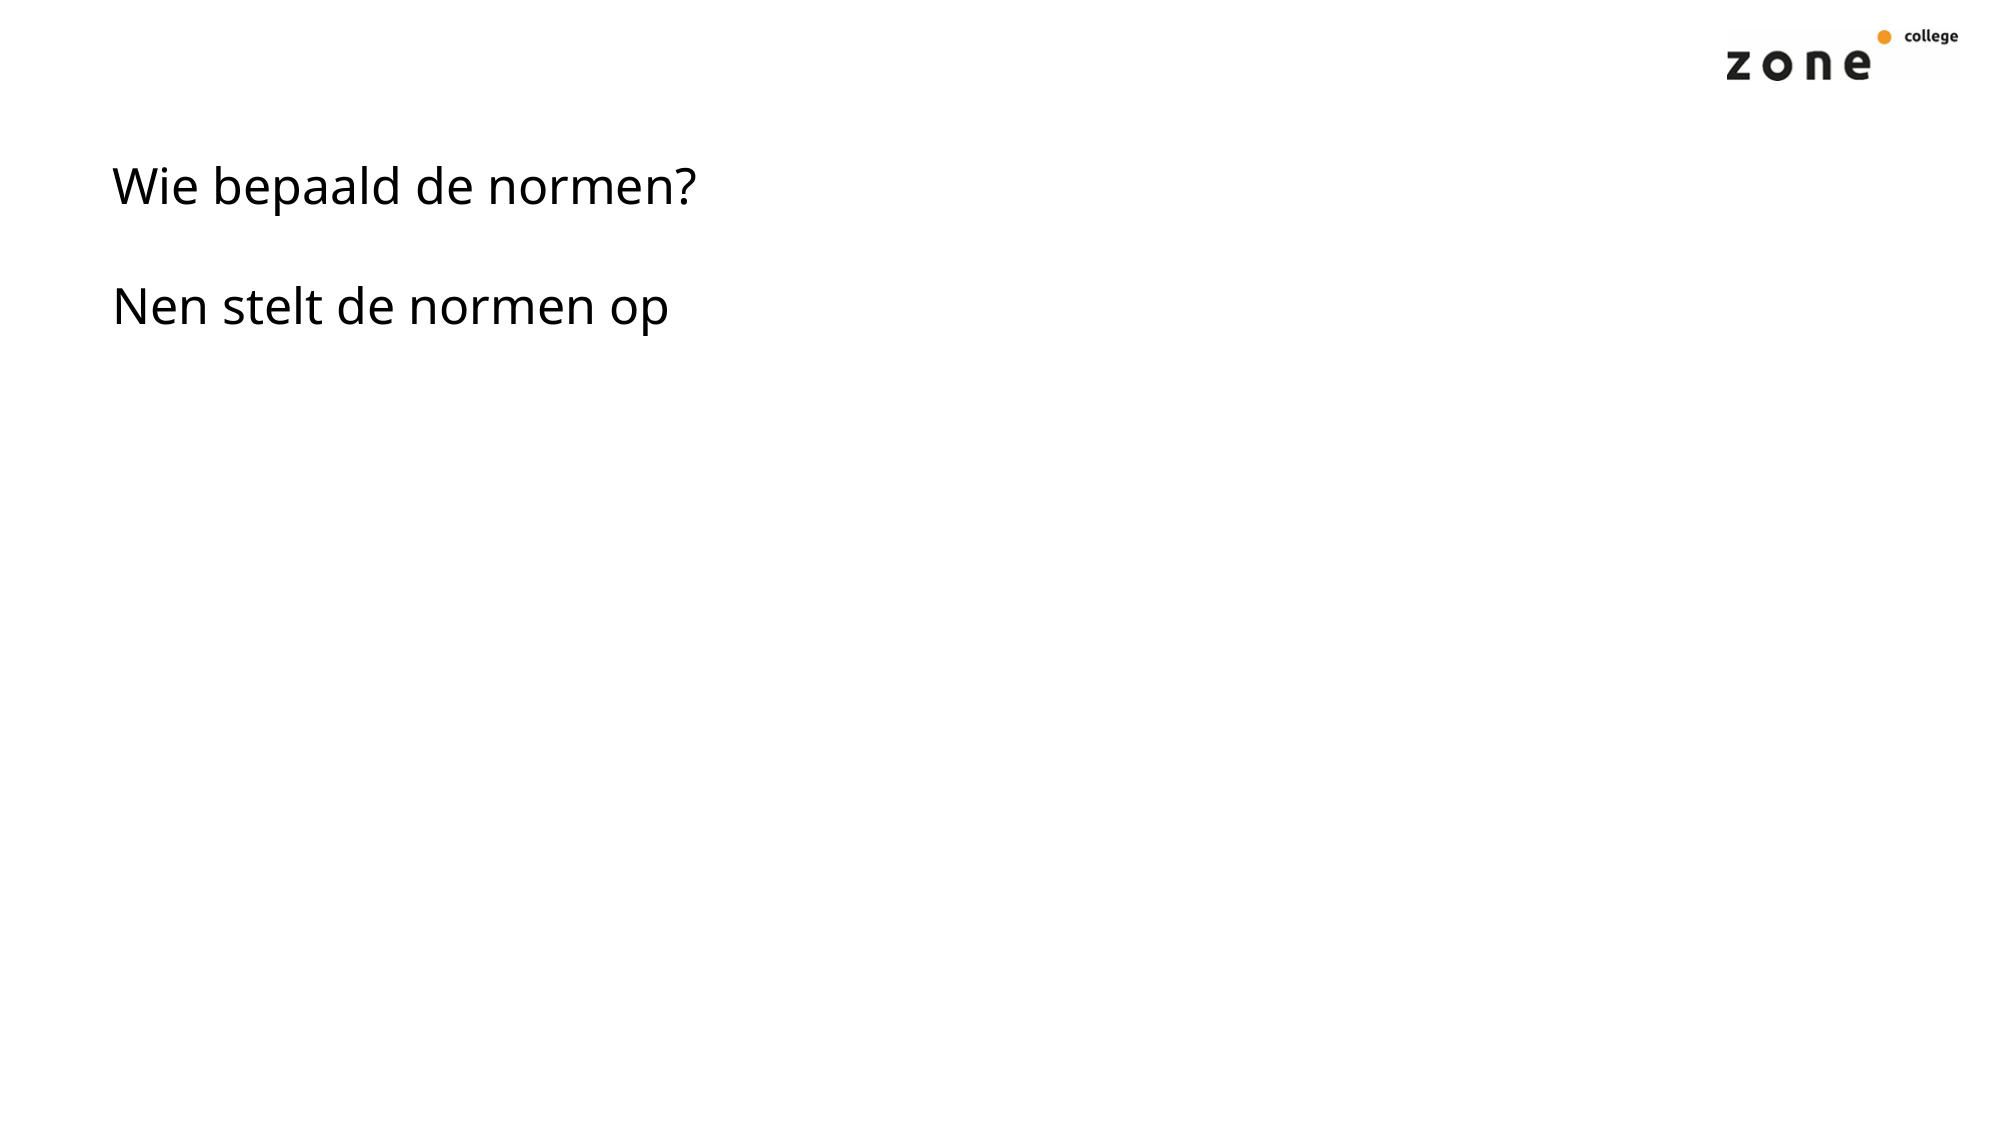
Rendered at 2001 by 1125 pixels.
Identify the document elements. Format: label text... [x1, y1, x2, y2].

picture [1727, 29, 1959, 82]
text_box Wie bepaald de normen? Nen stelt de normen op [97, 147, 1543, 342]
